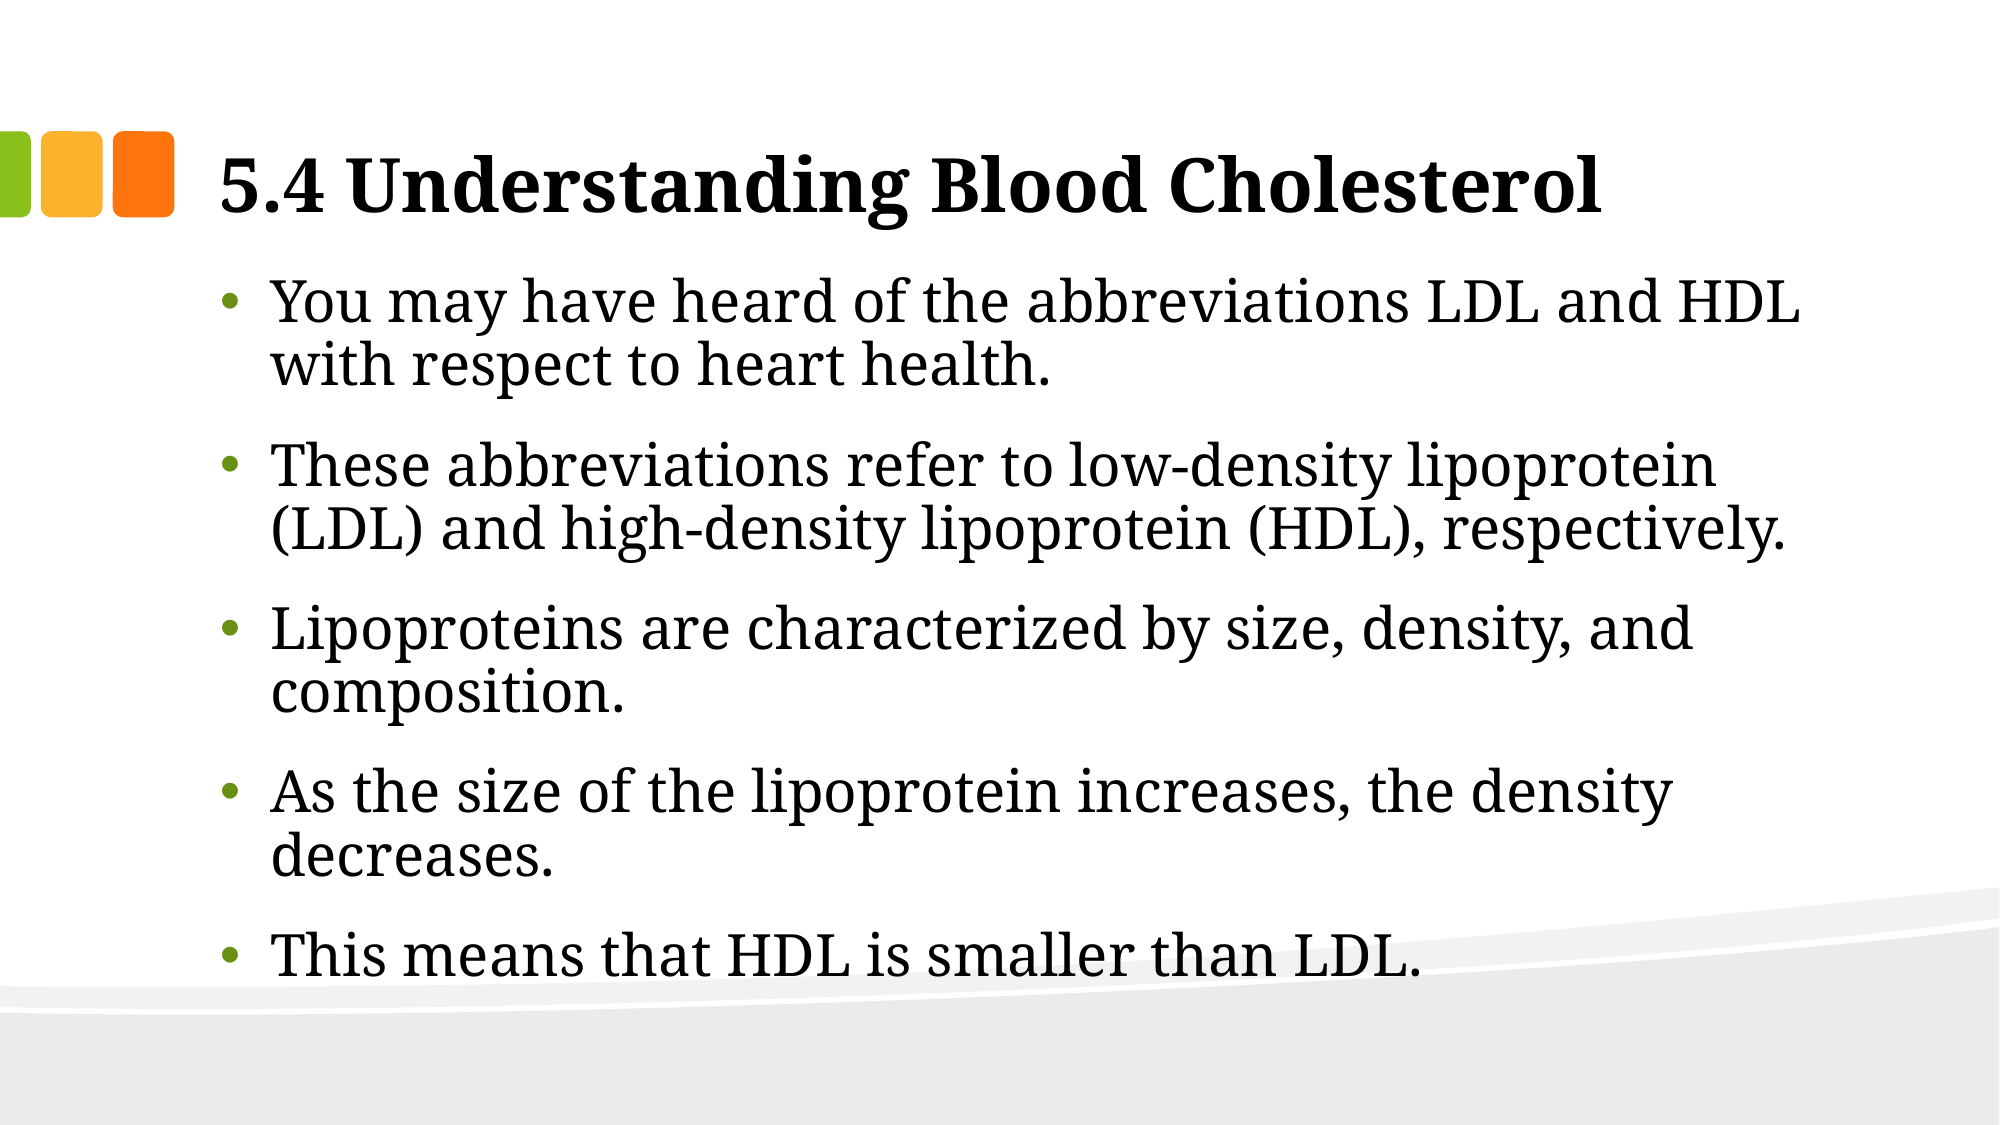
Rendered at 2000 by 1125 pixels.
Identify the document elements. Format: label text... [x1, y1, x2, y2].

list You may have heard of the abbreviations LDL and HDL with respect to heart health. These abbreviations refer to low-density lipoprotein (LDL) and high-density lipoprotein (HDL), respectively. Lipoproteins are characterized by size, density, and composition. As the size of the lipoprotein increases, the density decreases. This means that HDL is smaller than LDL. [199, 262, 1888, 1013]
title 5.4 Understanding Blood Cholesterol [199, 24, 1800, 238]
